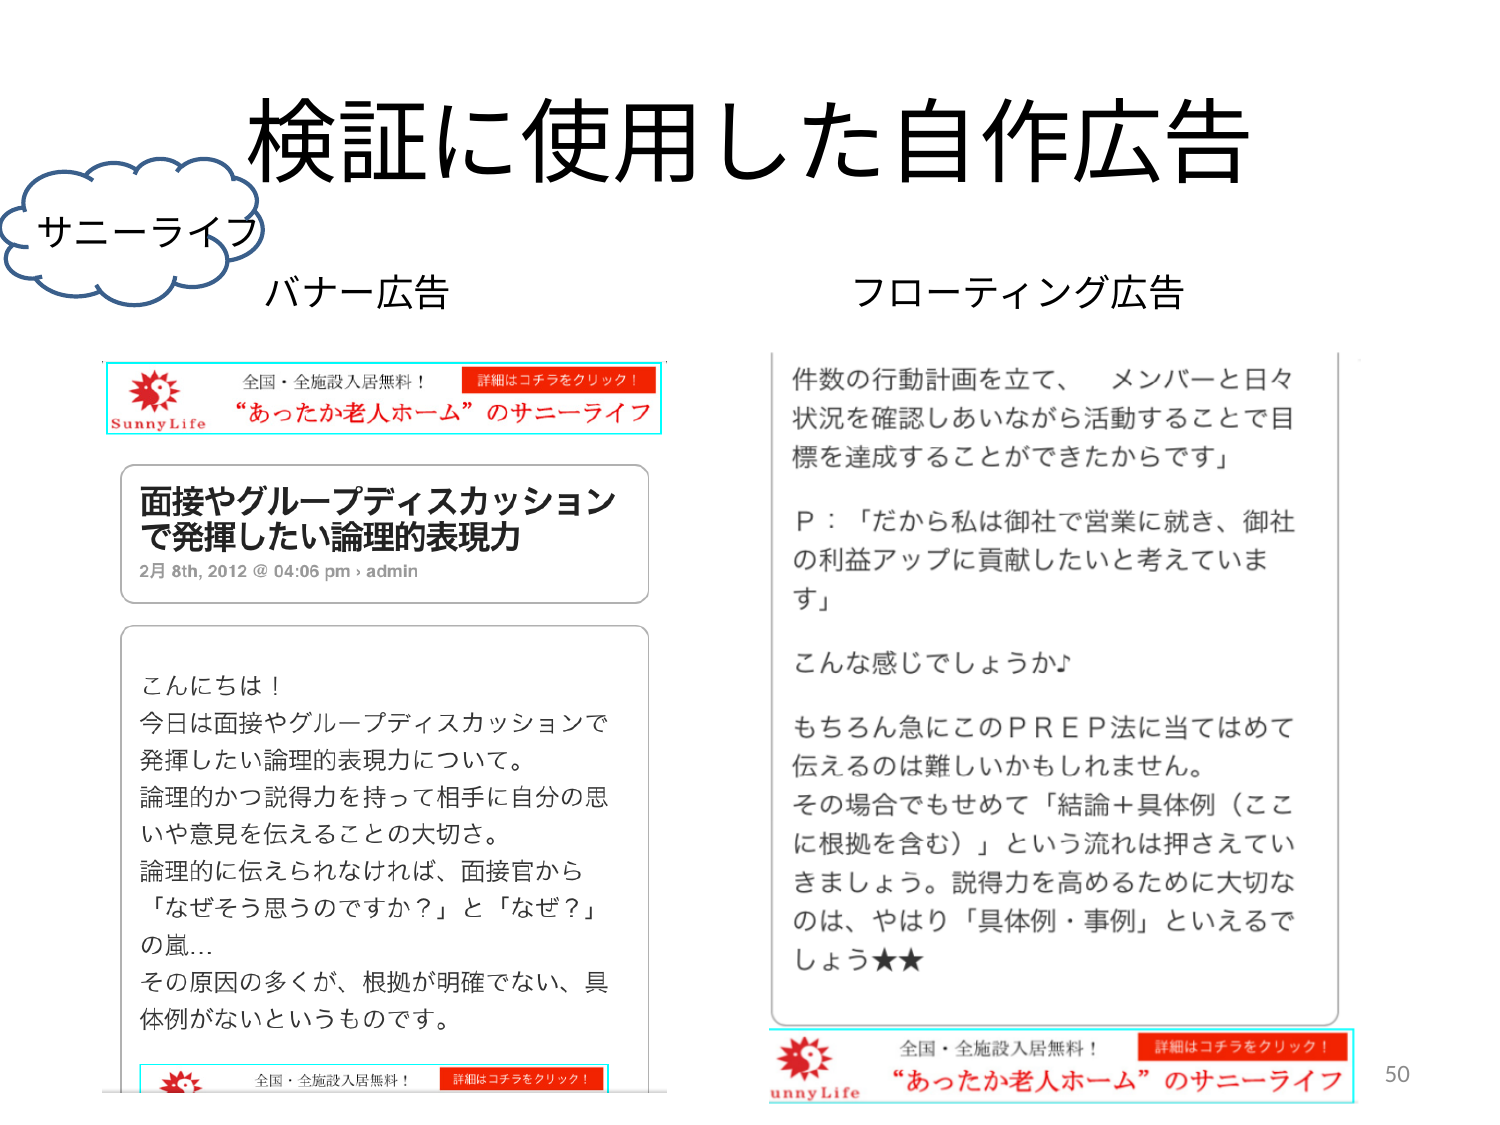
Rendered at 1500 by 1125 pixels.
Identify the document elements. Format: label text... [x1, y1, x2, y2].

text_box バナー広告 [248, 261, 494, 322]
text_box サニーライフ [240, 201, 279, 261]
picture [102, 359, 671, 1095]
text_box [0, 156, 265, 308]
picture [768, 346, 1361, 1108]
title 検証に使用した自作広告 [75, 45, 1425, 233]
text_box フローティング広告 [835, 261, 1205, 322]
slide_number 50 [1366, 1042, 1425, 1103]
